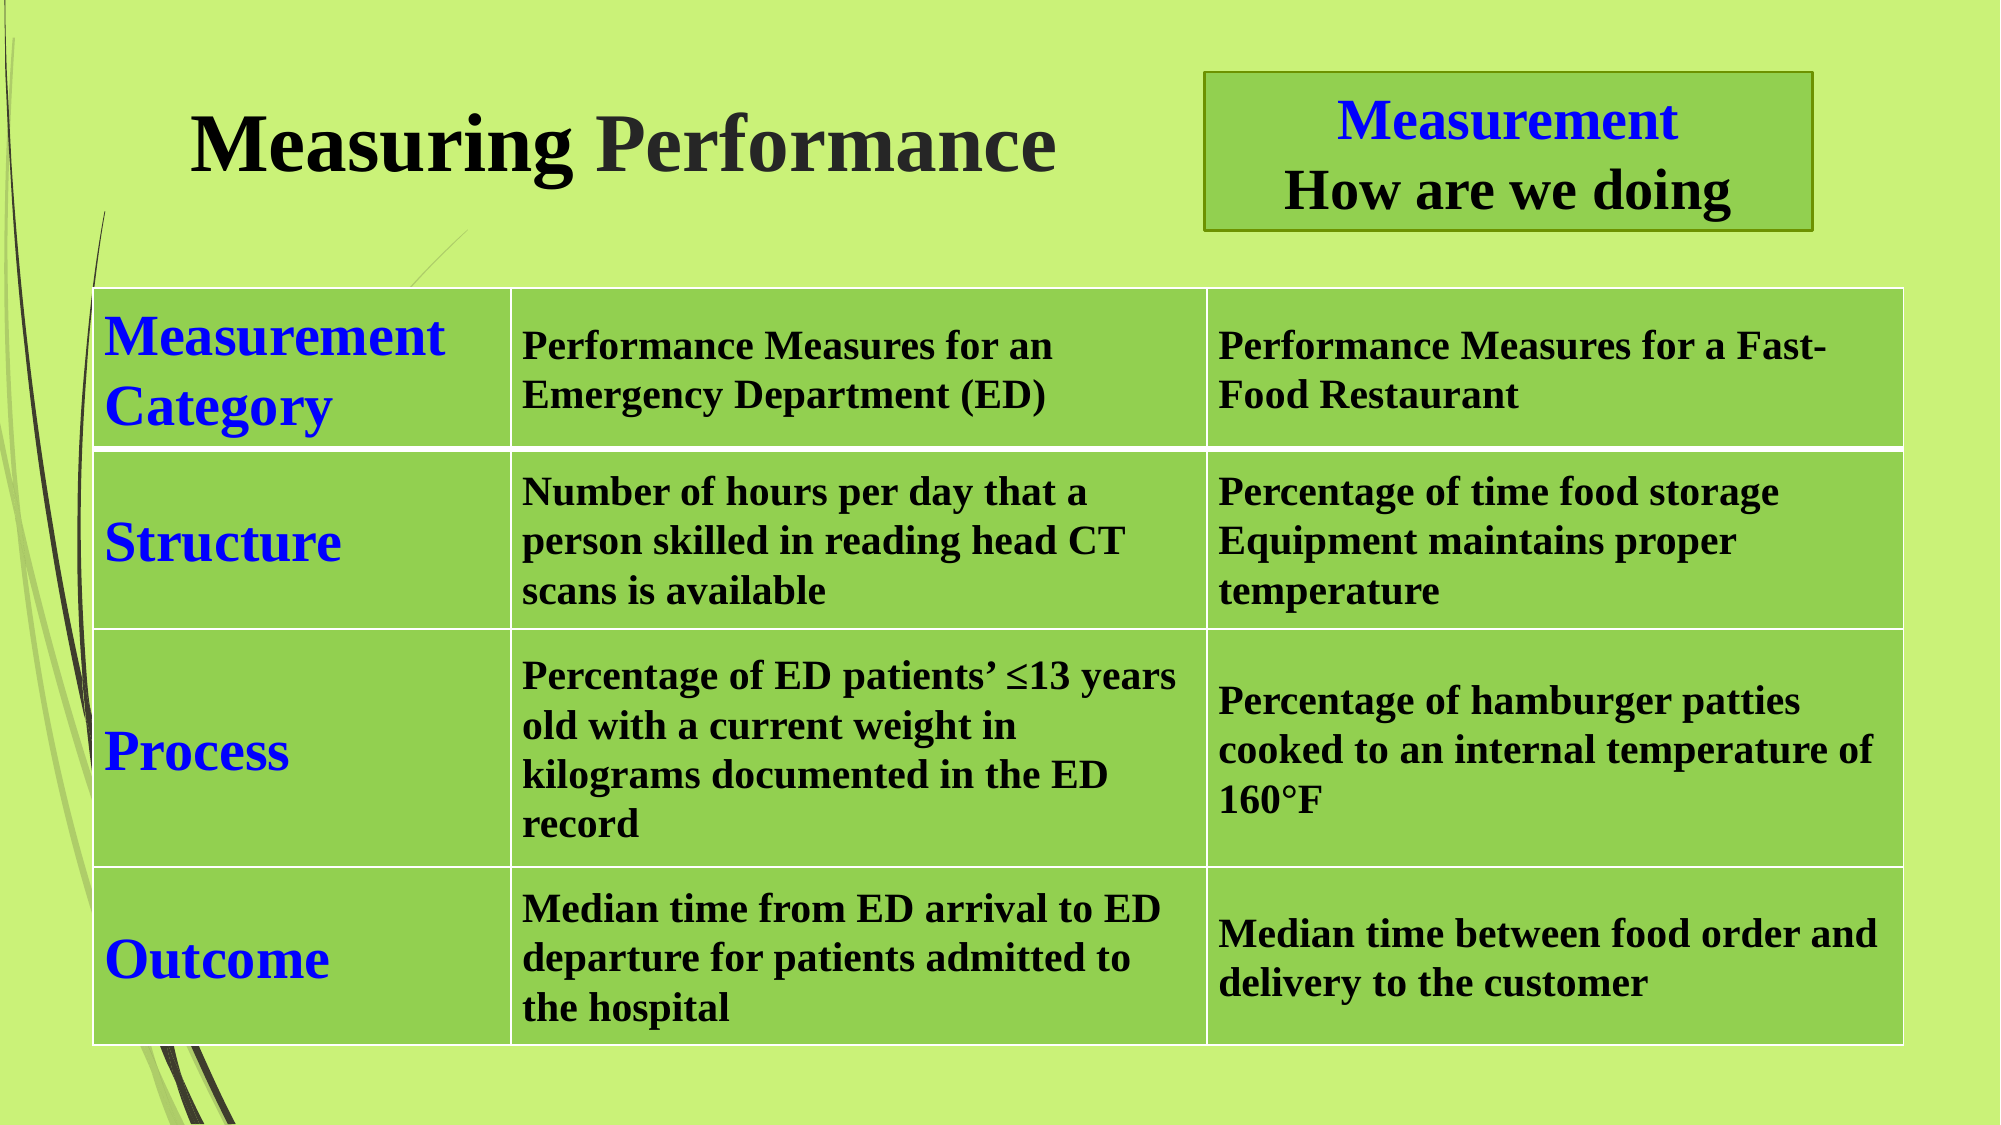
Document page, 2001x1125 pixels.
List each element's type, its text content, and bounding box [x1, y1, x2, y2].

title Measuring Performance [175, 42, 1122, 196]
subtitle [92, 196, 1967, 1103]
text_box Measurement How are we doing [1203, 71, 1814, 232]
table_cell Median time from ED arrival to ED departure for patients admitted to the hospital [512, 868, 1206, 1006]
table_header Measurement Category [94, 289, 510, 446]
table_cell Percentage of ED patients’ ≤13 years old with a current weight in kilograms documented in the ED record [512, 630, 1206, 866]
table_cell Structure [94, 452, 510, 628]
footer Mohammed Alnaif Ph.D. [424, 1006, 1675, 1067]
table_cell Percentage of time food storage Equipment maintains proper temperature [1208, 452, 1903, 628]
table_cell Number of hours per day that a person skilled in reading head CT scans is available [512, 452, 1206, 628]
table_cell Process [94, 630, 510, 866]
table_cell Outcome [94, 868, 510, 1044]
table_cell Percentage of hamburger patties cooked to an internal temperature of 160°F [1208, 630, 1903, 866]
table_header Performance Measures for an Emergency Department (ED) [512, 289, 1206, 446]
table_cell Median time between food order and delivery to the customer [1208, 868, 1903, 1044]
table_header Performance Measures for a Fast-Food Restaurant [1208, 289, 1903, 446]
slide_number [1699, 1005, 1888, 1067]
